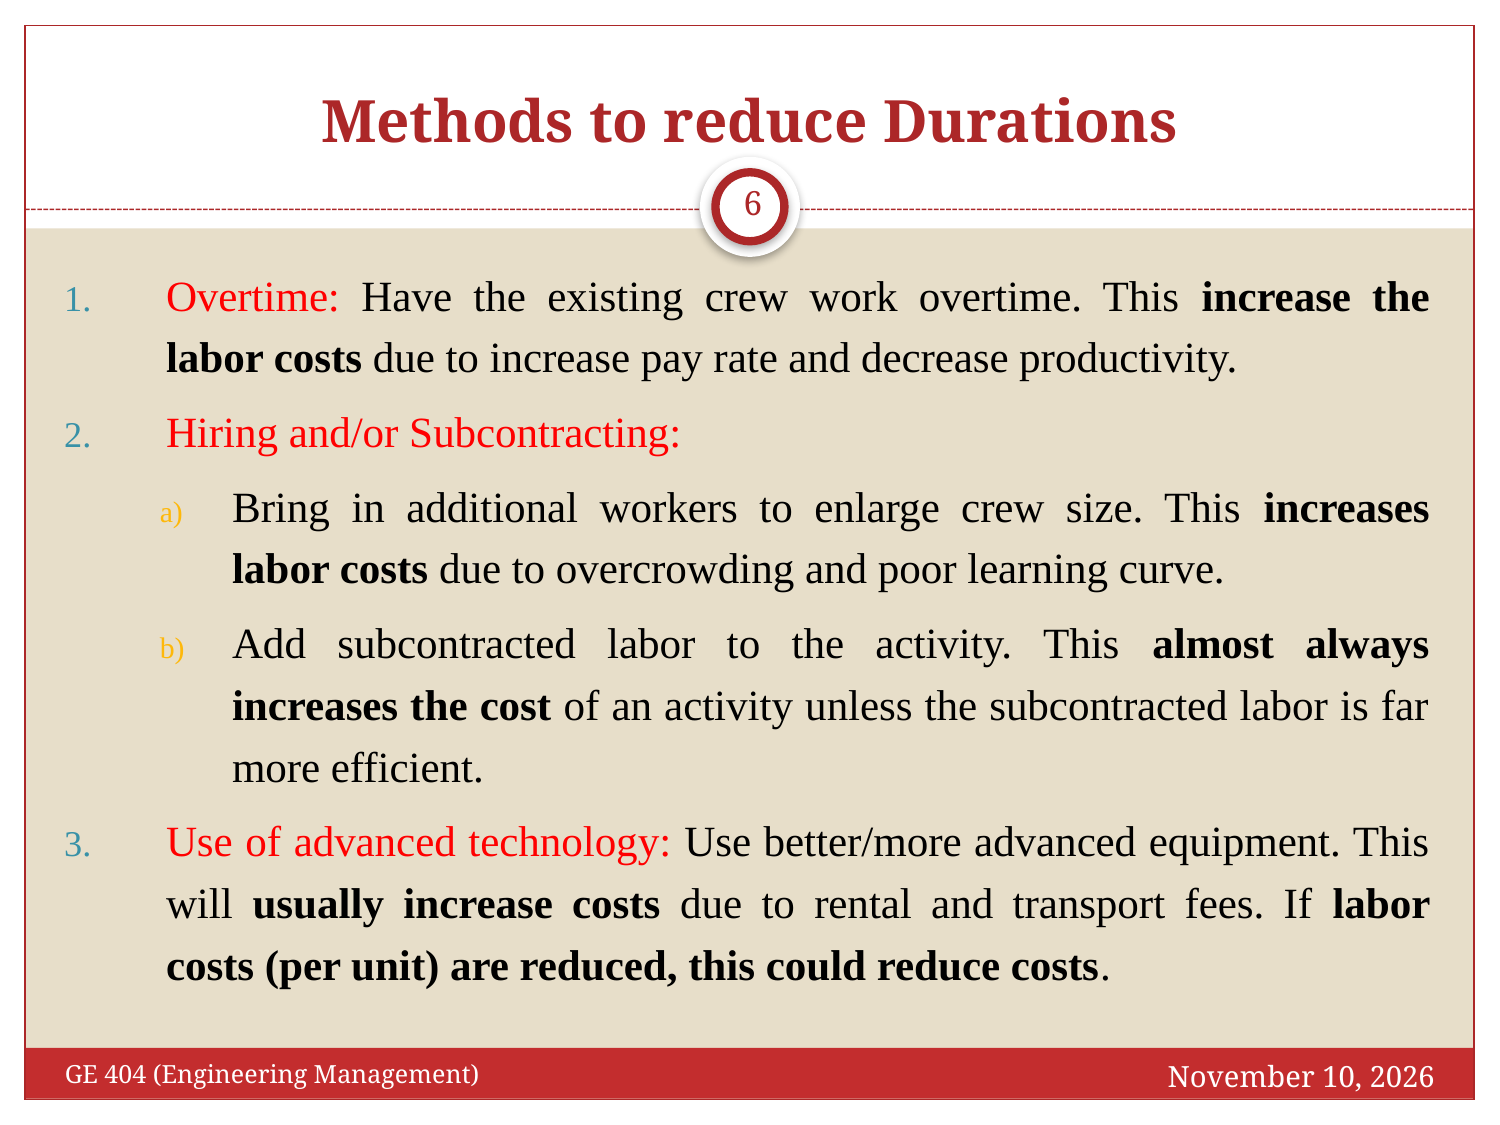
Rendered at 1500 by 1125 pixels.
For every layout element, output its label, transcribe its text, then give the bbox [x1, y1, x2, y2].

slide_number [950, 1050, 1450, 1111]
footer GE 404 (Engineering Management) [50, 1051, 638, 1112]
title Methods to reduce Durations [49, 37, 1450, 162]
slide_number 6 [715, 168, 791, 241]
list Overtime: Have the existing crew work overtime. This increase the labor costs due to increase pay rate and decrease productivity. Hiring and/or Subcontracting: Bring in additional workers to enlarge crew size. This increases labor costs due to overcrowding and poor learning curve. Add subcontracted labor to the activity. This almost always increases the cost of an activity unless the subcontracted labor is far more efficient. Use of advanced technology: Use better/more advanced equipment. This will usually increase costs due to rental and transport fees. If labor costs (per unit) are reduced, this could reduce costs. [49, 250, 1445, 1001]
